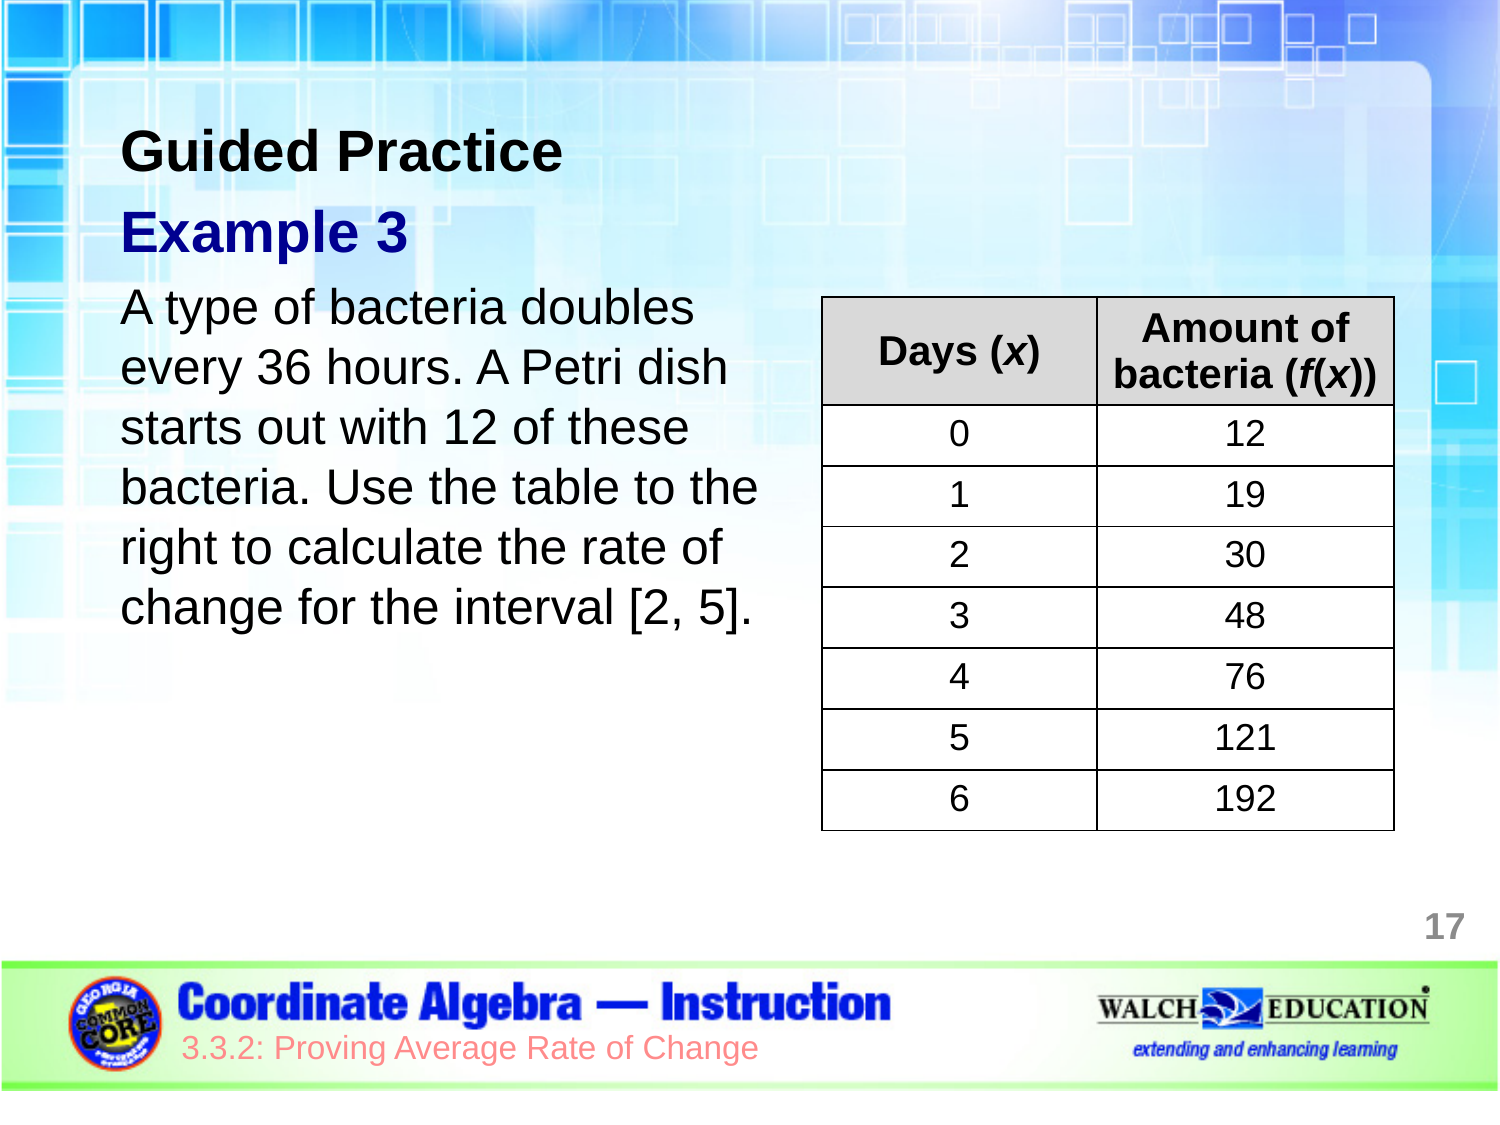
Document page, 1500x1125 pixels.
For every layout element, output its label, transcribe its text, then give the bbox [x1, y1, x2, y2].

table_cell 76 [1098, 649, 1393, 708]
table_cell 30 [1098, 527, 1393, 586]
picture [1, 0, 1500, 1091]
subtitle Guided Practice Example 3 A type of bacteria doubles every 36 hours. A Petri dish starts out with 12 of these bacteria. Use the table to the right to calculate the rate of change for the interval [2, 5]. [105, 105, 1394, 949]
table_cell 19 [1098, 467, 1393, 526]
table_cell 192 [1098, 771, 1393, 830]
table_cell 3 [823, 588, 1096, 647]
table_cell 4 [823, 649, 1096, 708]
slide_number 17 [1361, 901, 1481, 949]
table_cell 1 [823, 467, 1096, 526]
table_header Days (x) [823, 298, 1096, 404]
table_cell 121 [1098, 710, 1393, 769]
table_cell 2 [823, 527, 1096, 586]
table_cell 12 [1098, 406, 1393, 465]
table_cell 5 [823, 710, 1096, 769]
table_cell 6 [823, 771, 1096, 830]
table_header Amount of bacteria (f(x)) [1098, 298, 1393, 404]
footer 3.3.2: Proving Average Rate of Change [166, 1024, 1080, 1069]
table_cell 0 [823, 406, 1096, 465]
table_cell 48 [1098, 588, 1393, 647]
